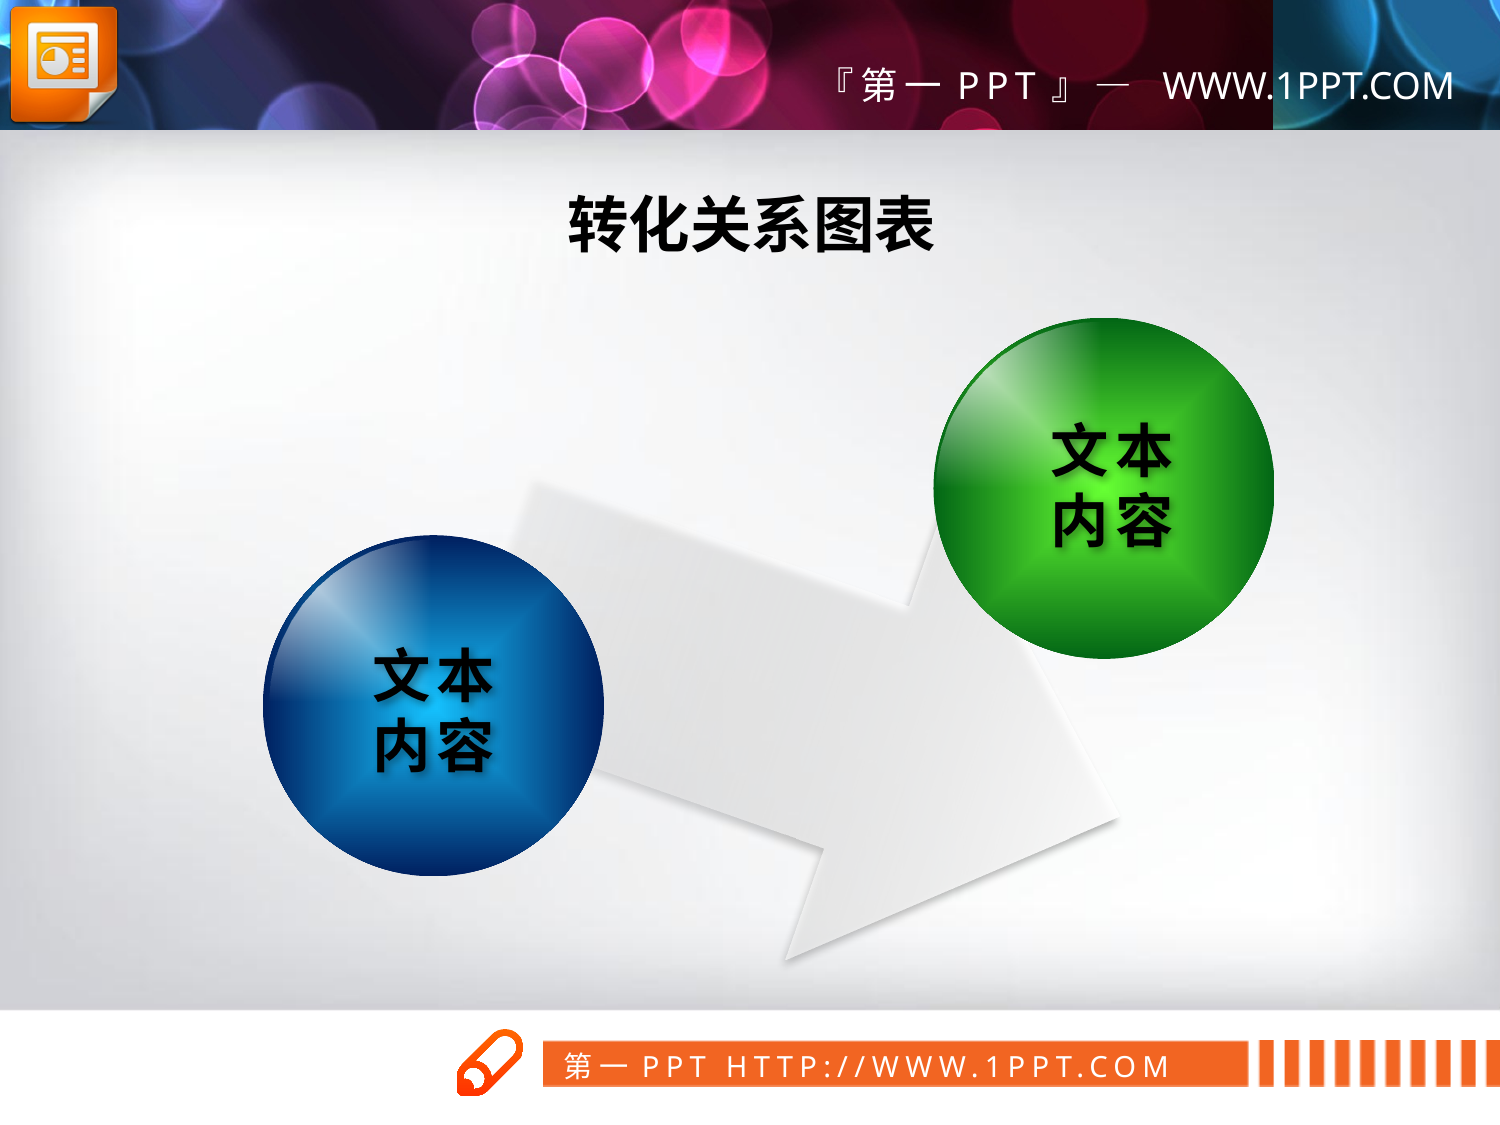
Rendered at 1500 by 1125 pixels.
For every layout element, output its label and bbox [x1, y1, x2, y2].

text_box [111, 178, 1392, 953]
picture [0, 0, 1500, 1012]
picture [543, 1040, 1500, 1087]
